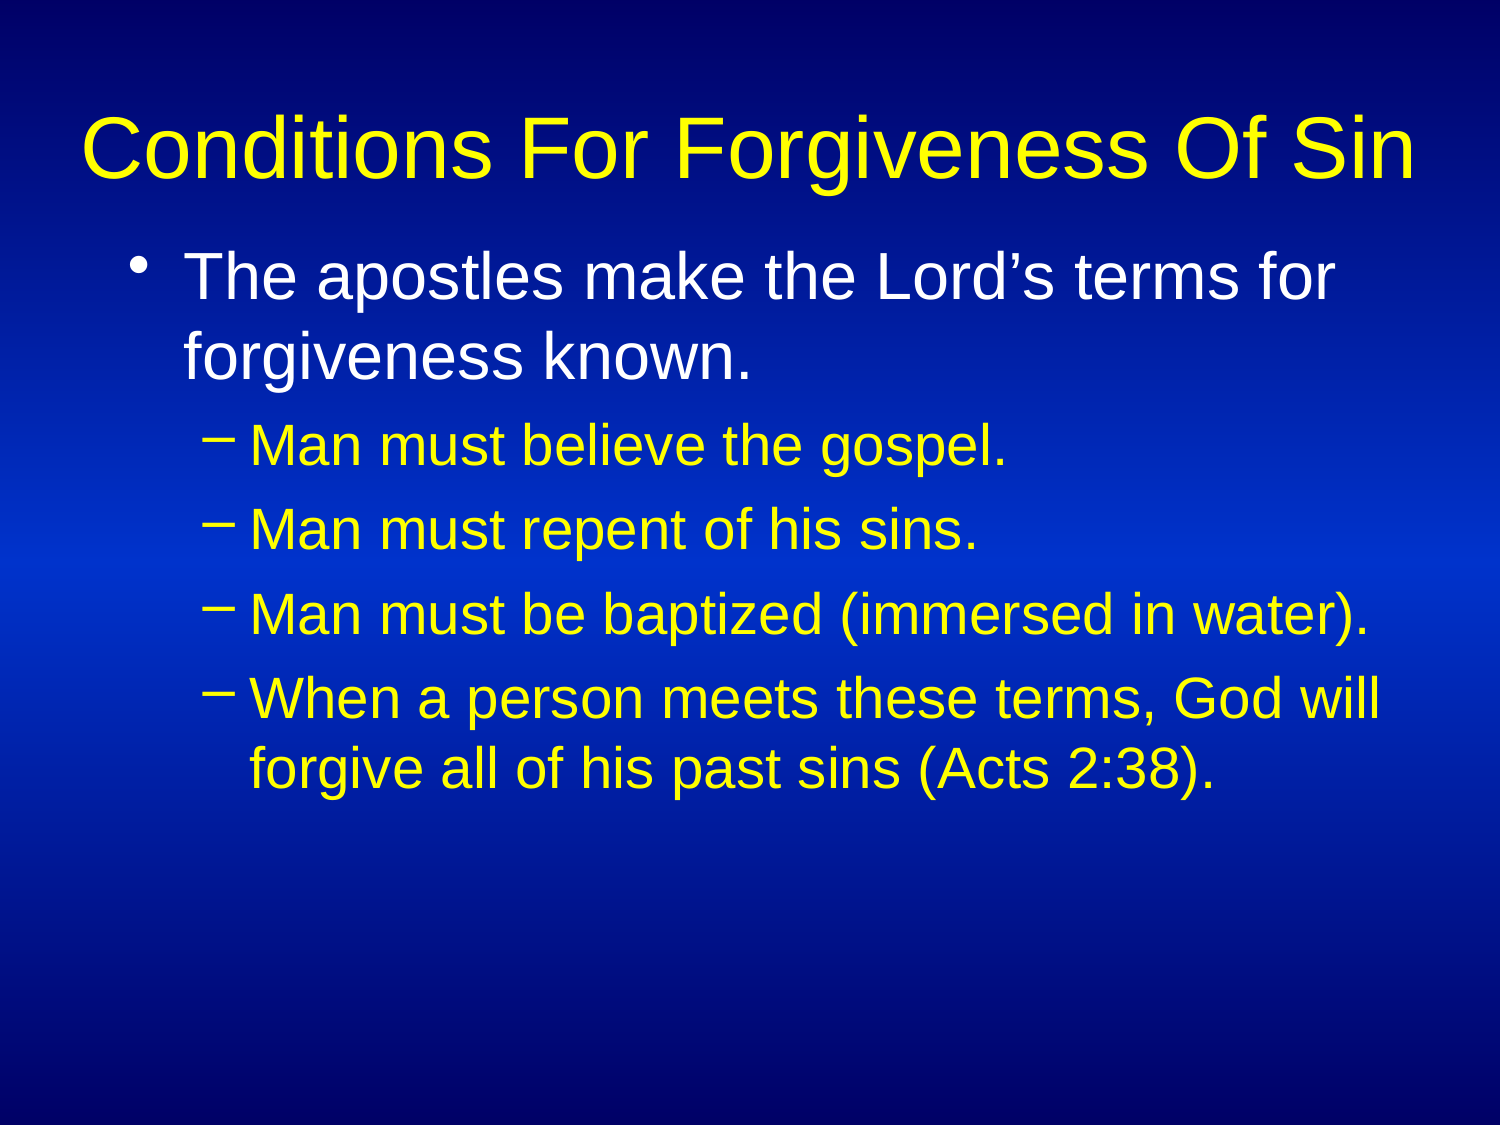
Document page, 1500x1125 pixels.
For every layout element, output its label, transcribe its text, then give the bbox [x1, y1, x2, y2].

title Conditions For Forgiveness Of Sin [37, 50, 1463, 238]
list The apostles make the Lord’s terms for forgiveness known. Man must believe the gospel. Man must repent of his sins. Man must be baptized (immersed in water). When a person meets these terms, God will forgive all of his past sins (Acts 2:38). [112, 224, 1463, 1125]
